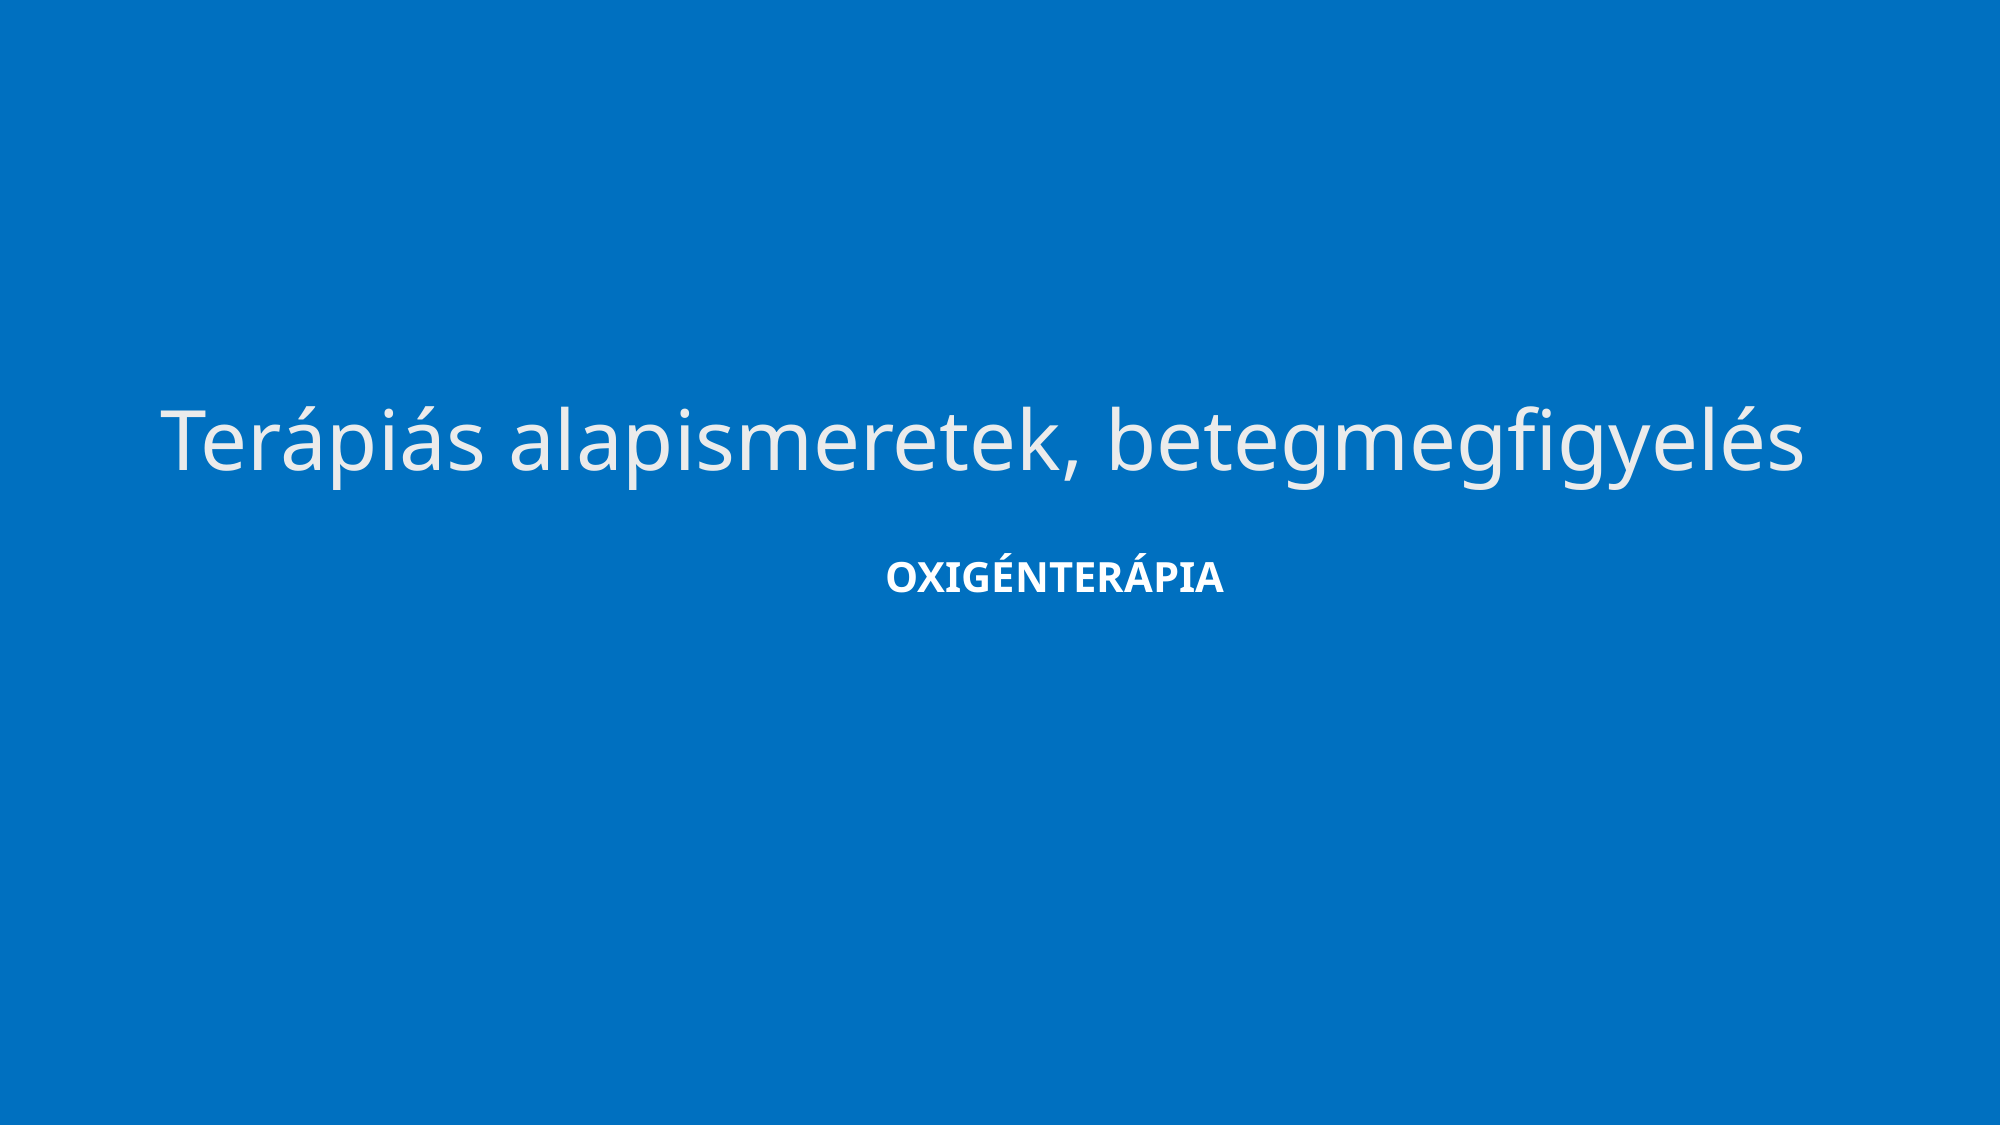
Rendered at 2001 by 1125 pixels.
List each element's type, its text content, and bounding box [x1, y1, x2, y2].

subtitle Oxigénterápia [330, 543, 1779, 685]
title Terápiás alapismeretek, betegmegfigyelés [145, 0, 2000, 496]
